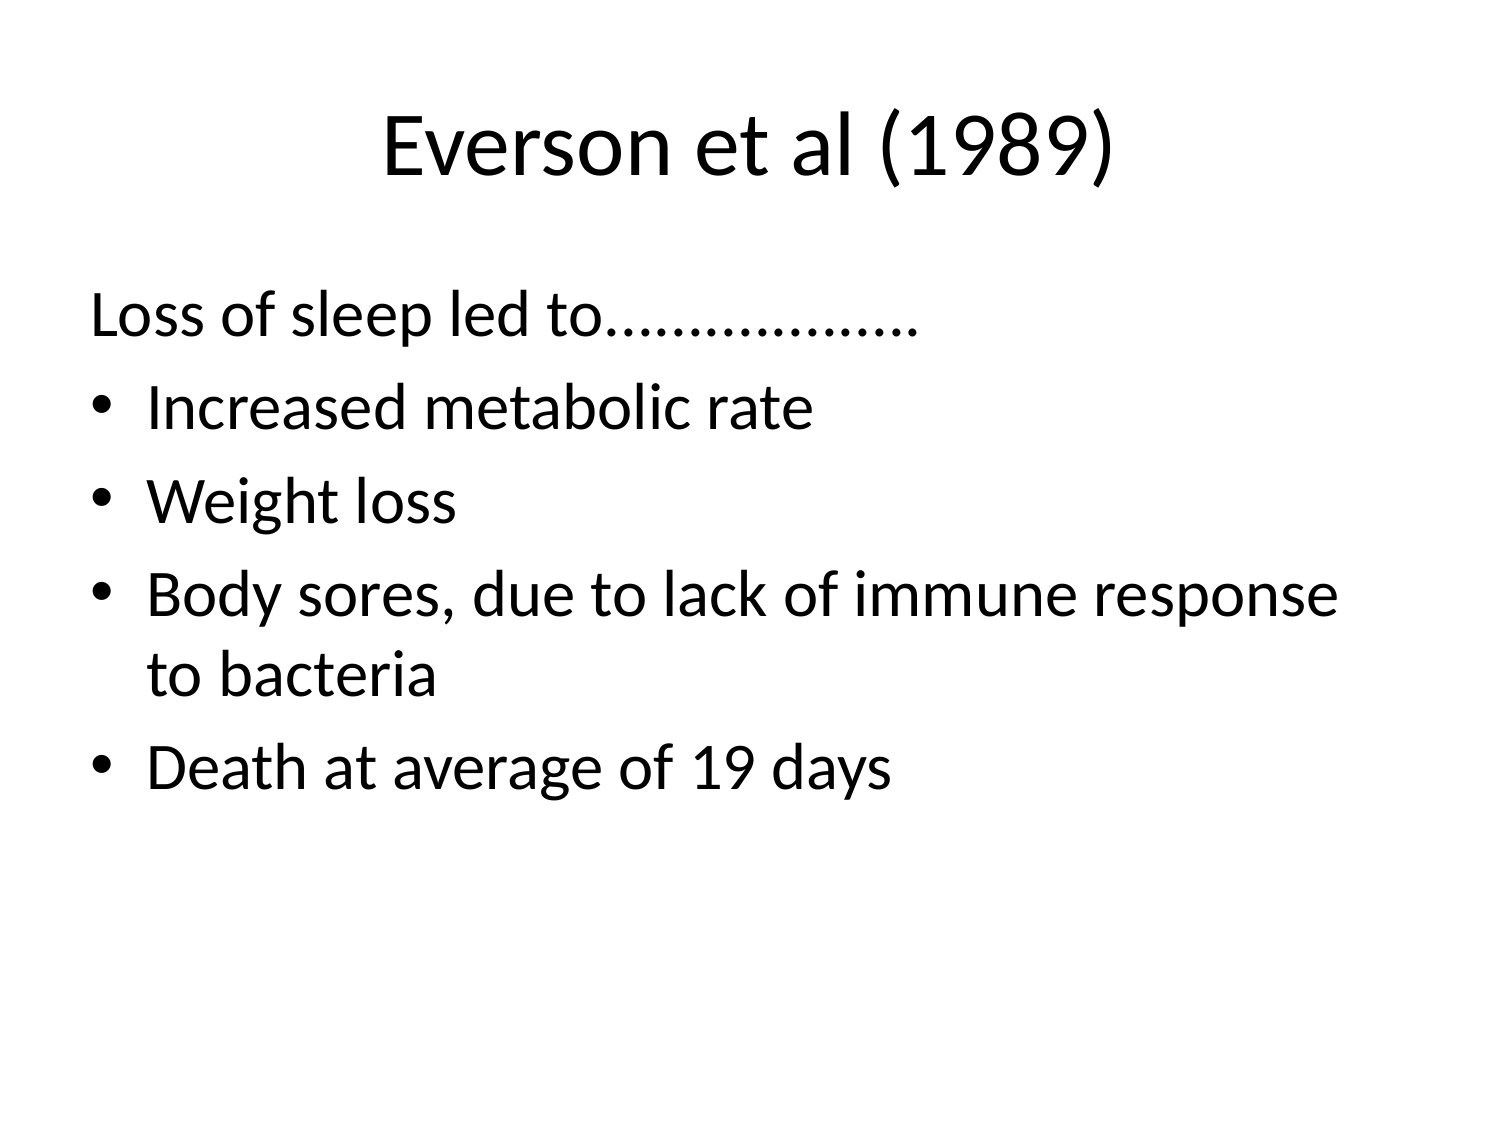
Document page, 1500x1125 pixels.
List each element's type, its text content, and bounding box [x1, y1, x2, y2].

title Everson et al (1989) [75, 45, 1425, 233]
list Loss of sleep led to................... Increased metabolic rate Weight loss Body sores, due to lack of immune response to bacteria Death at average of 19 days [75, 262, 1425, 1005]
